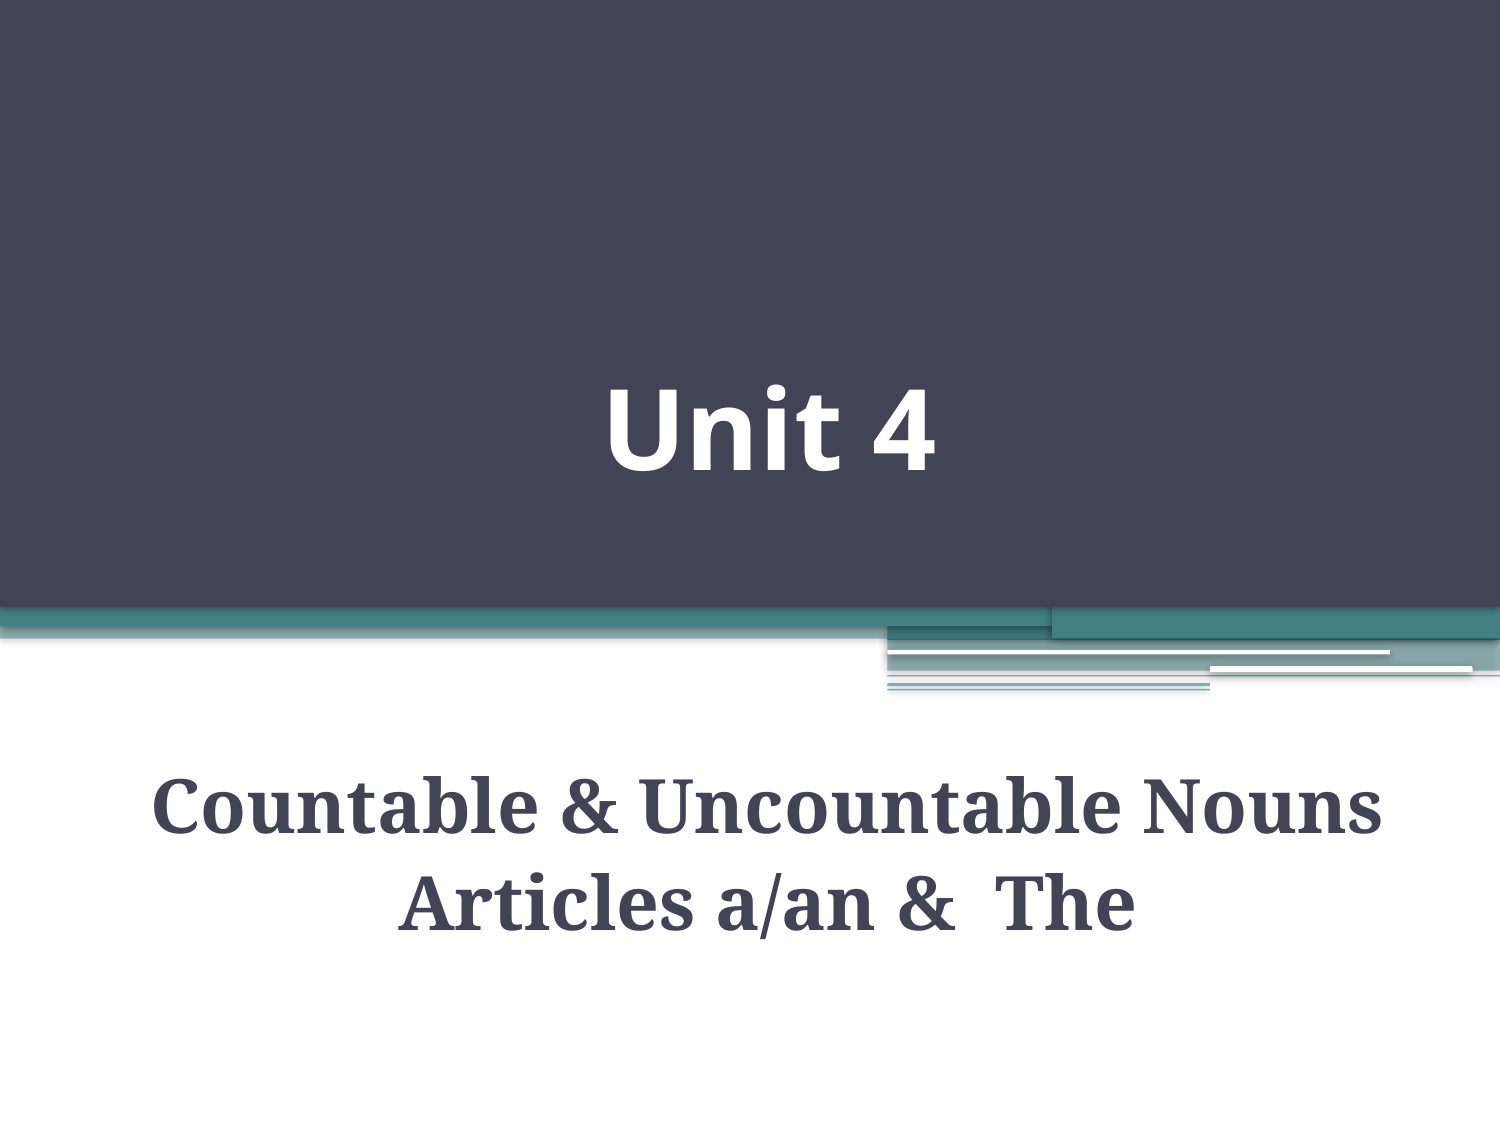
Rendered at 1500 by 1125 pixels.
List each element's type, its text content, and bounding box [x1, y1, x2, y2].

subtitle Countable & Uncountable Nouns Articles a/an & The [88, 751, 1437, 1039]
title Unit 4 [75, 394, 1463, 636]
